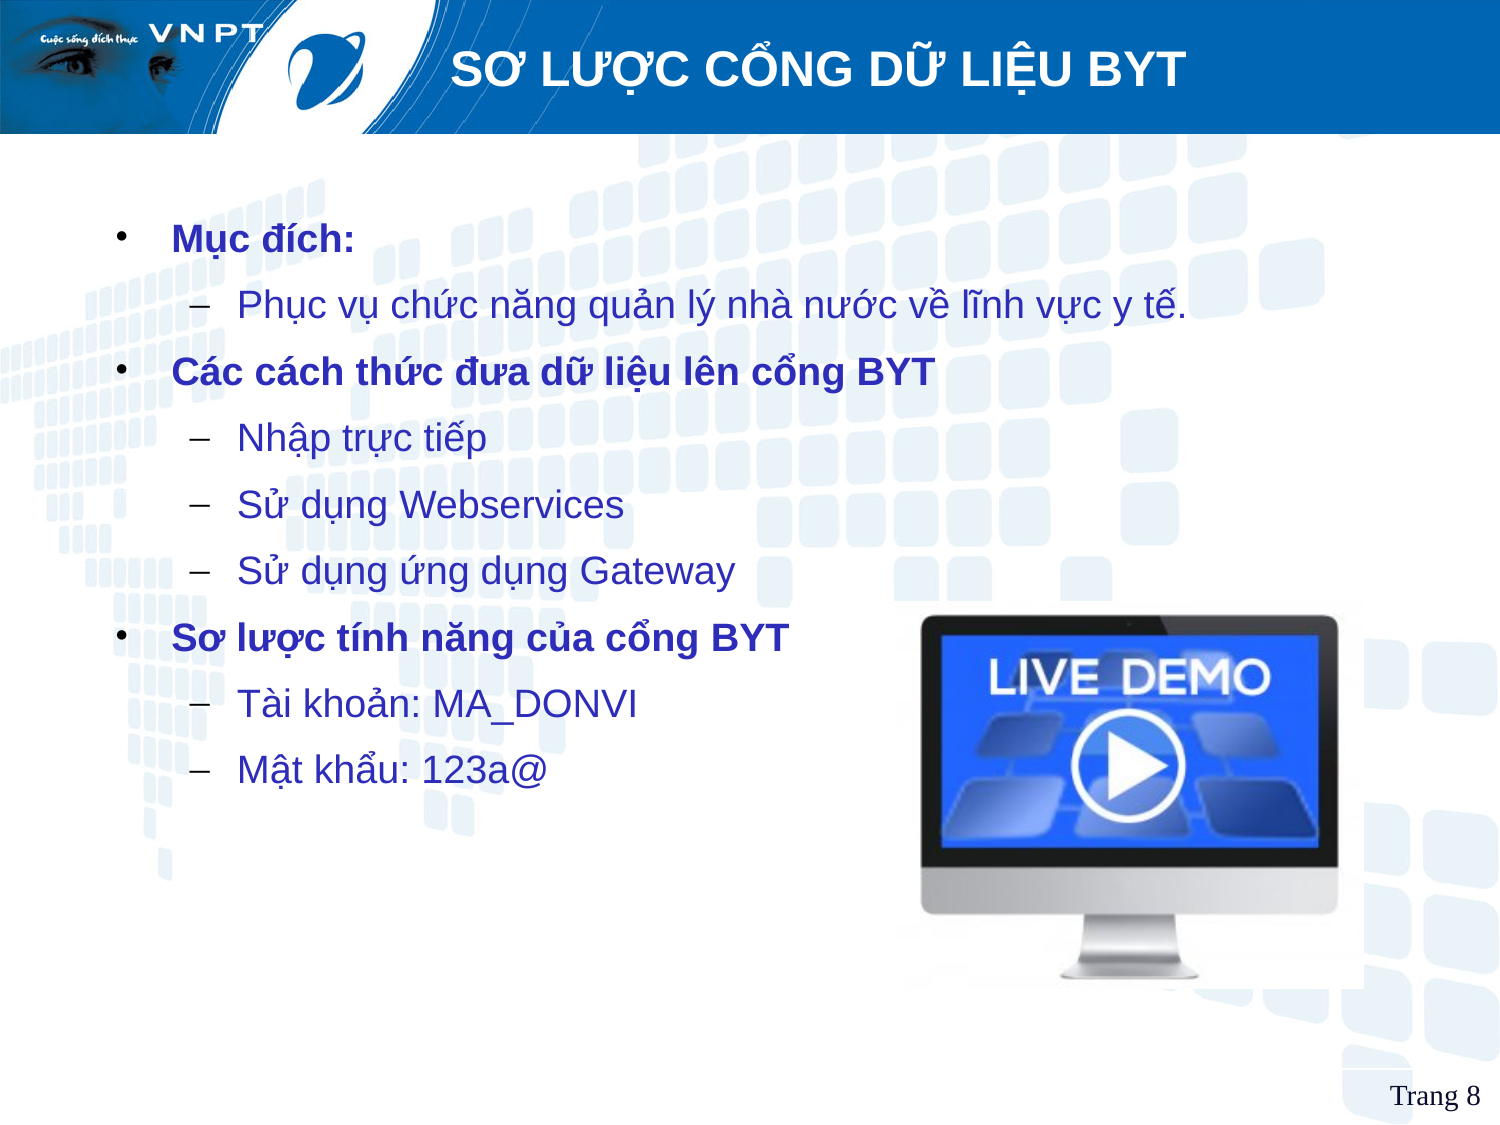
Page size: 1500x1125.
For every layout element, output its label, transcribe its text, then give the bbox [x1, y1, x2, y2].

title SƠ LƯỢC CỔNG DỮ LIỆU BYT [437, 0, 1496, 133]
picture [0, 0, 1500, 1125]
slide_number Trang 8 [1242, 1068, 1497, 1125]
list Mục đích: Phục vụ chức năng quản lý nhà nước về lĩnh vực y tế. Các cách thức đưa dữ liệu lên cổng BYT Nhập trực tiếp Sử dụng Webservices Sử dụng ứng dụng Gateway Sơ lược tính năng của cổng BYT Tài khoản: MA_DONVI Mật khẩu: 123a@ [102, 187, 1423, 1025]
